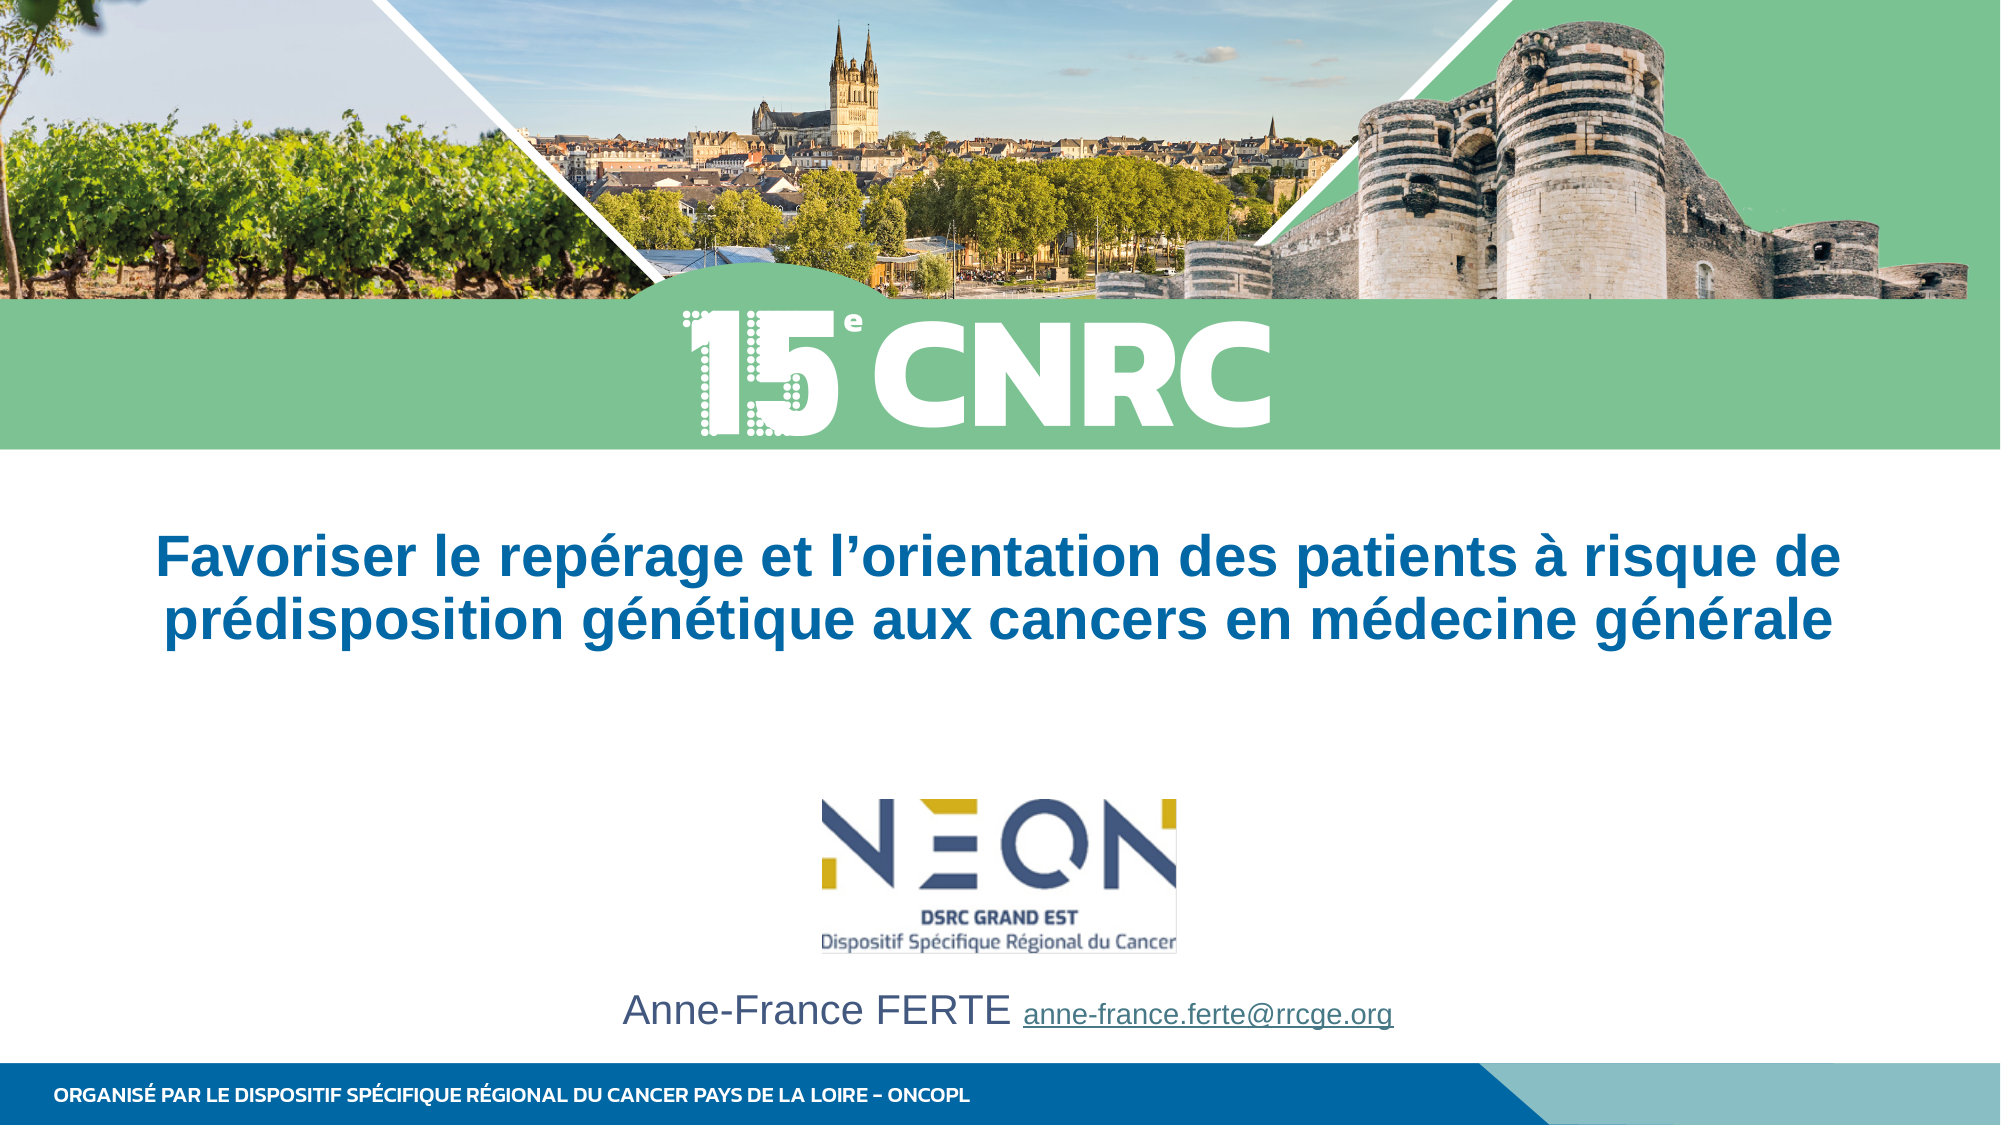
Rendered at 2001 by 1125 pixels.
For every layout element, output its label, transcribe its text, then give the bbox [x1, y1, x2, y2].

subtitle Anne-France FERTE anne-france.ferte@rrcge.org [149, 981, 1875, 1067]
title Favoriser le repérage et l’orientation des patients à risque de prédisposition génétique aux cancers en médecine générale [137, 466, 1863, 712]
picture [0, 0, 2001, 1125]
